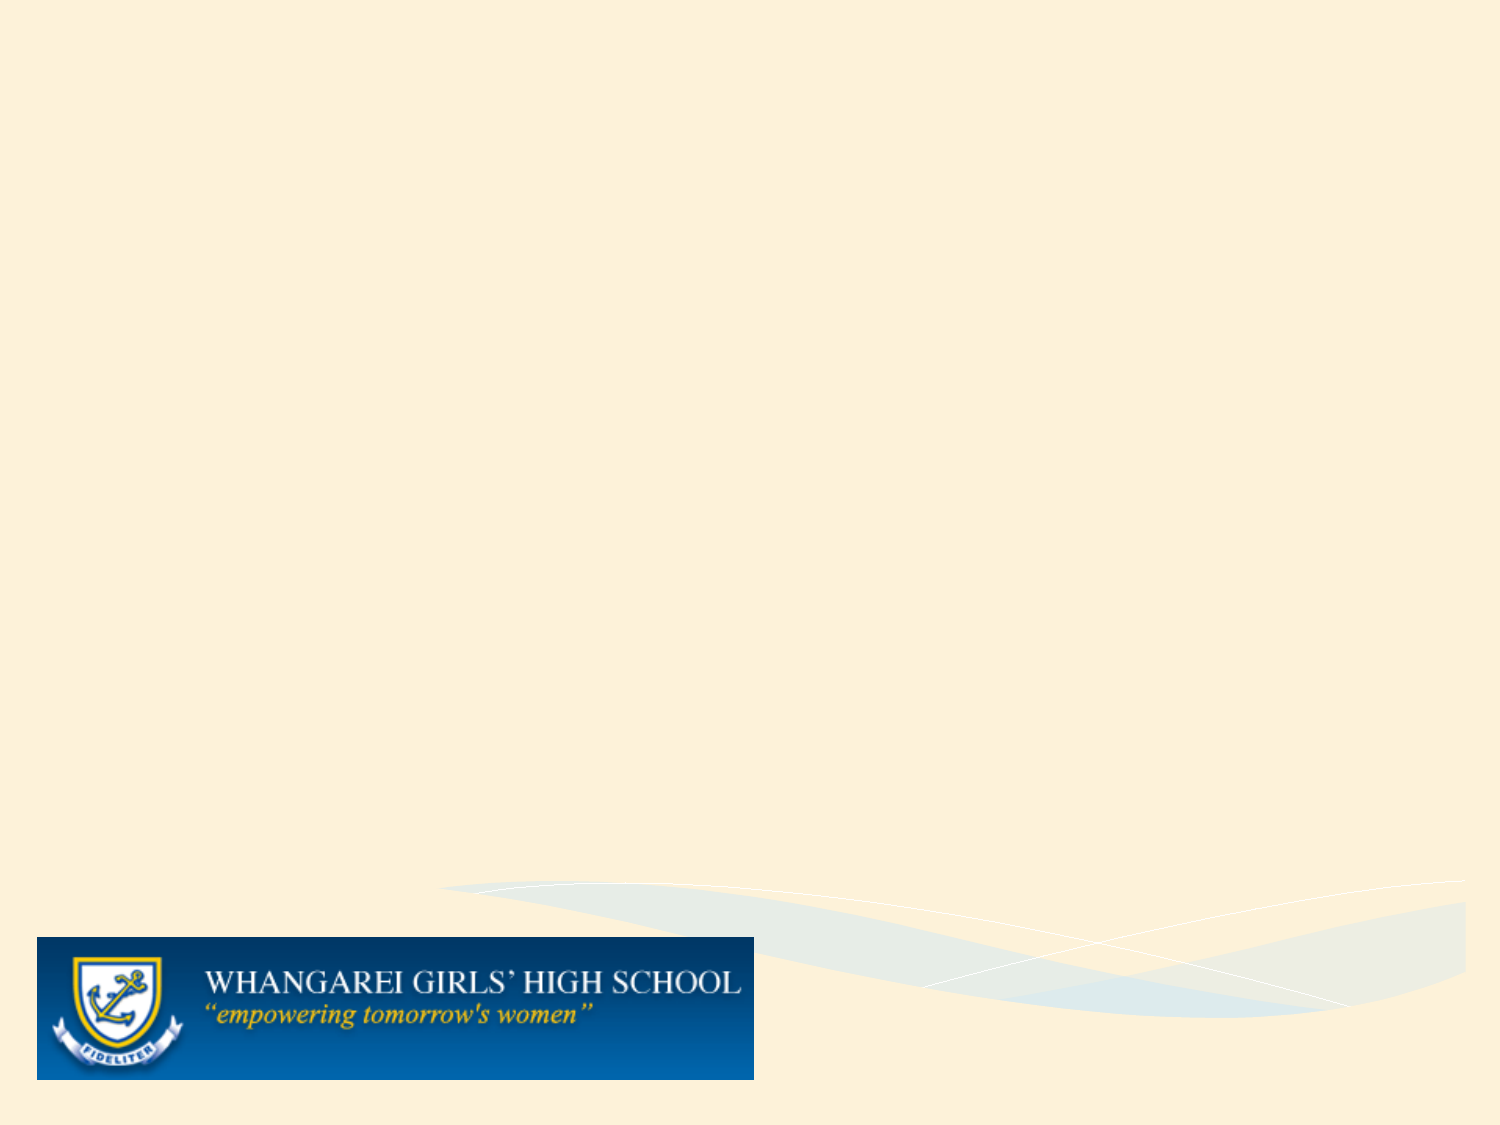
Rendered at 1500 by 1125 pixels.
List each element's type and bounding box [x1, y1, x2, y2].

picture [37, 937, 754, 1080]
